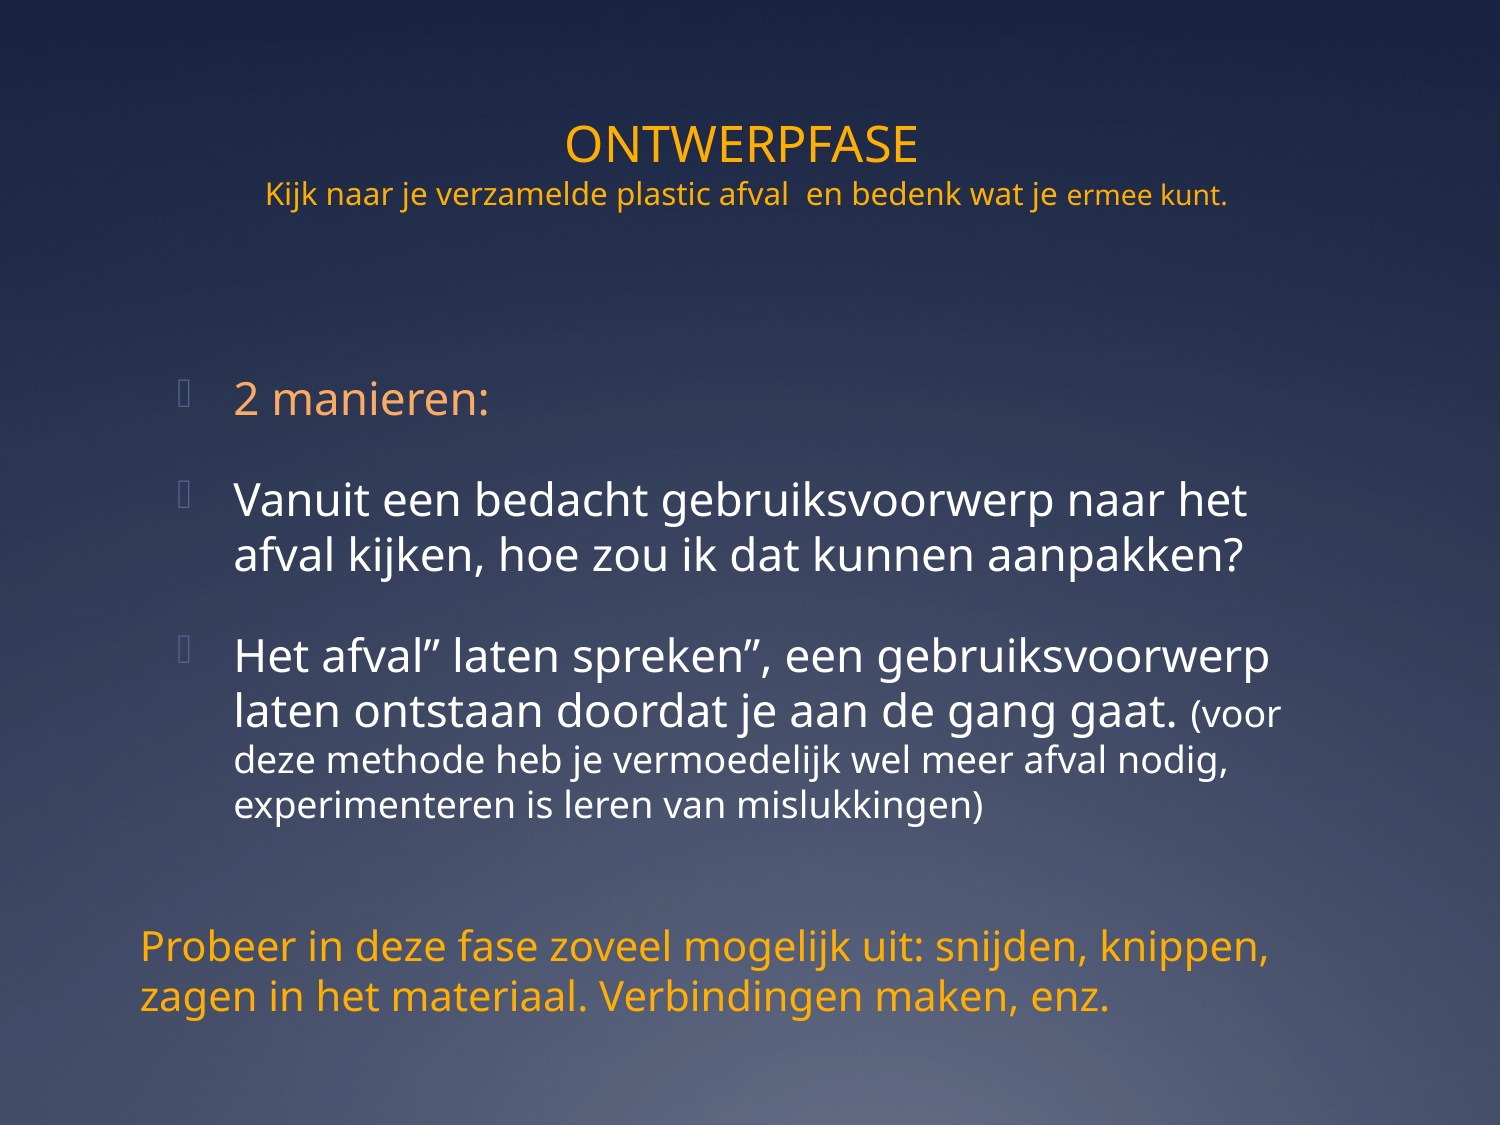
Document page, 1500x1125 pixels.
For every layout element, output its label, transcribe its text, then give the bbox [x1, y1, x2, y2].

text_box Probeer in deze fase zoveel mogelijk uit: snijden, knippen, zagen in het materiaal. Verbindingen maken, enz. [125, 912, 1363, 1028]
list 2 manieren: Vanuit een bedacht gebruiksvoorwerp naar het afval kijken, hoe zou ik dat kunnen aanpakken? Het afval” laten spreken”, een gebruiksvoorwerp laten ontstaan doordat je aan de gang gaat. (voor deze methode heb je vermoedelijk wel meer afval nodig, experimenteren is leren van mislukkingen) [162, 362, 1338, 863]
title ONTWERPFASE Kijk naar je verzamelde plastic afval en bedenk wat je ermee kunt. [62, 95, 1438, 363]
